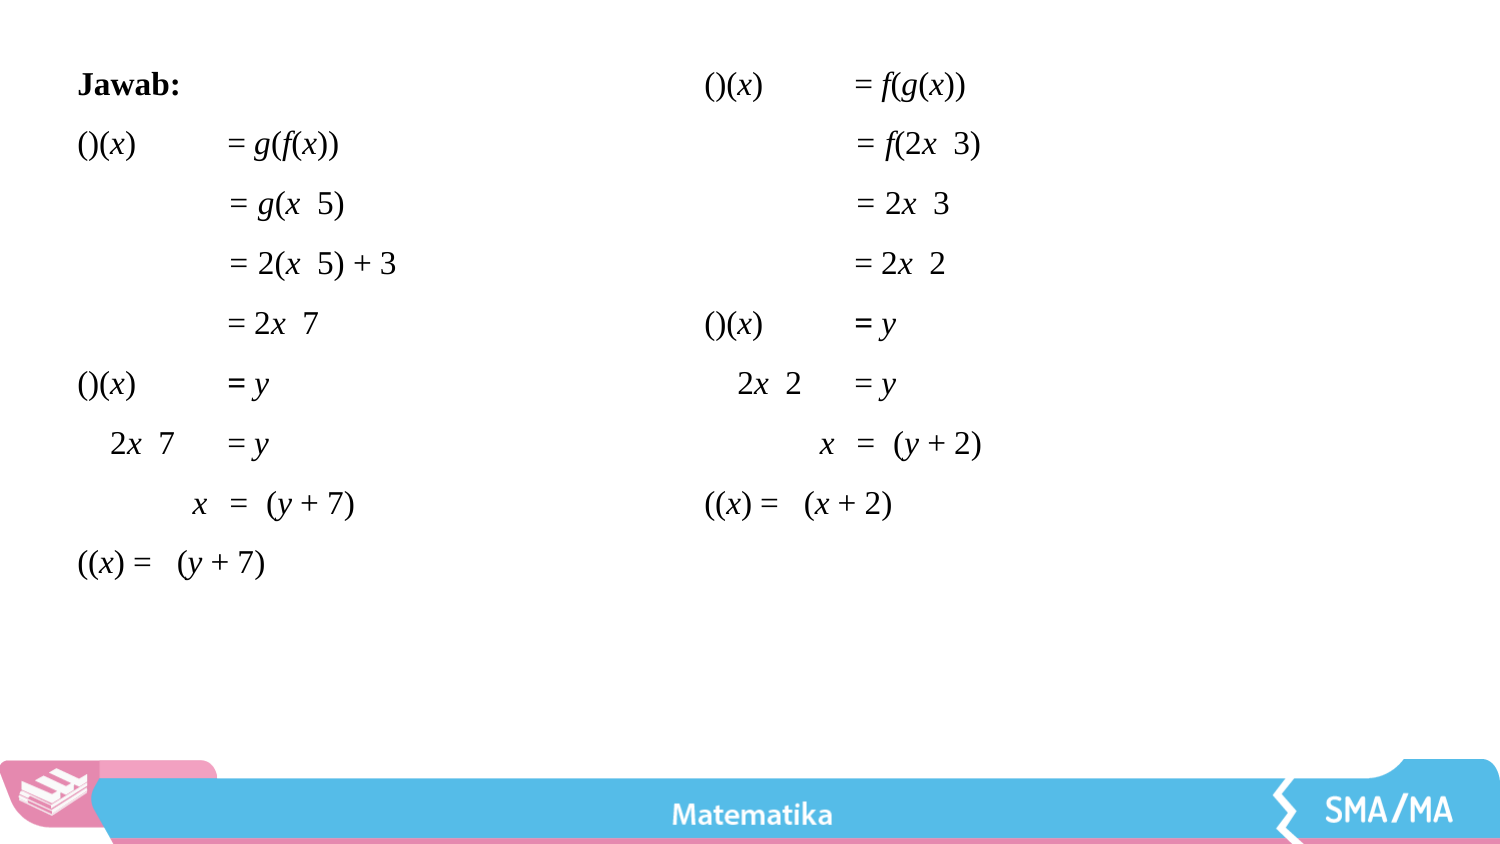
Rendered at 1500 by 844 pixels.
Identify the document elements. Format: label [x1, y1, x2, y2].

picture [0, 759, 1500, 844]
